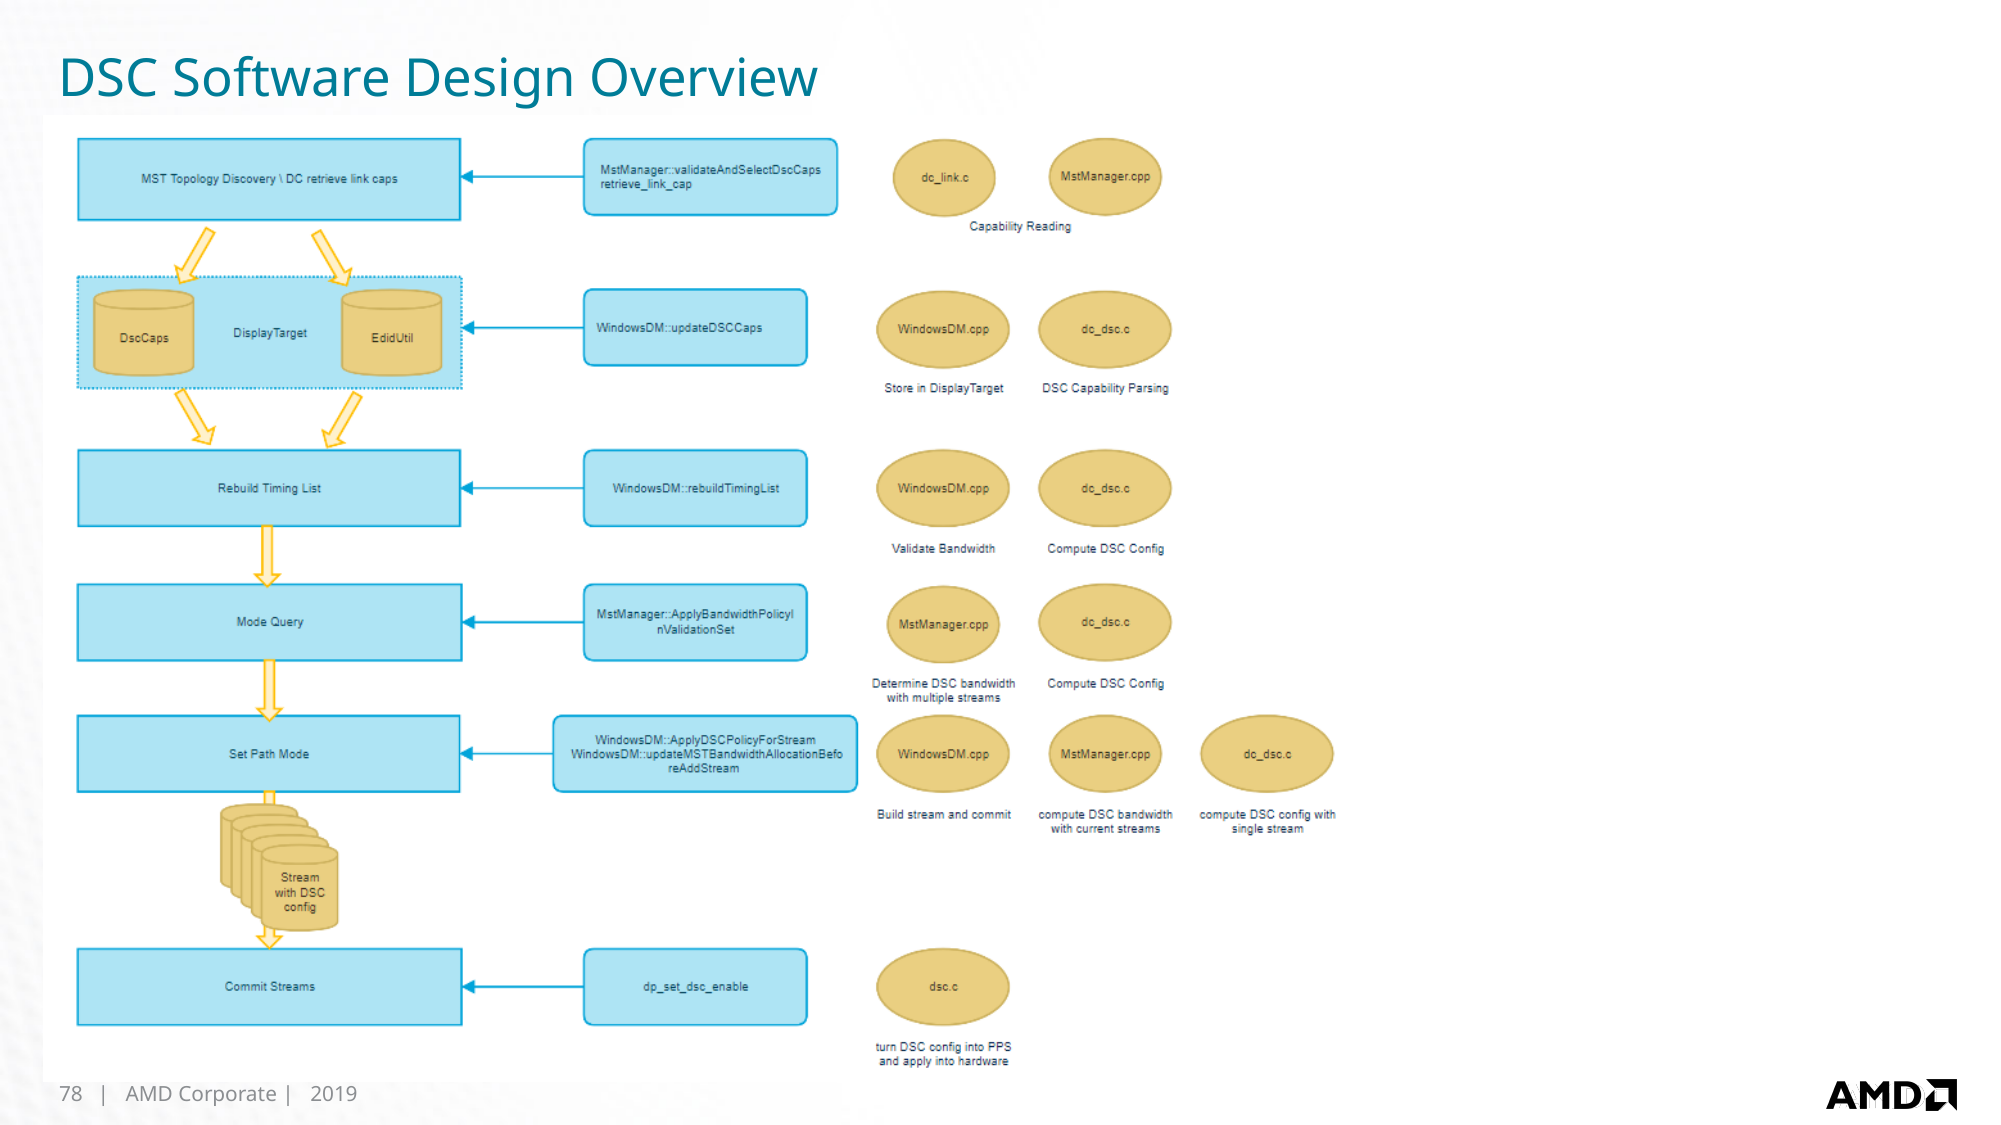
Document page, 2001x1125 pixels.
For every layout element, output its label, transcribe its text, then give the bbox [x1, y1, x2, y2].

footer | AMD Corporate | 2019 [98, 1082, 773, 1125]
picture [0, 0, 2000, 1125]
slide_number 78 [0, 1065, 98, 1125]
title DSC Software Design Overview [43, 43, 1957, 116]
